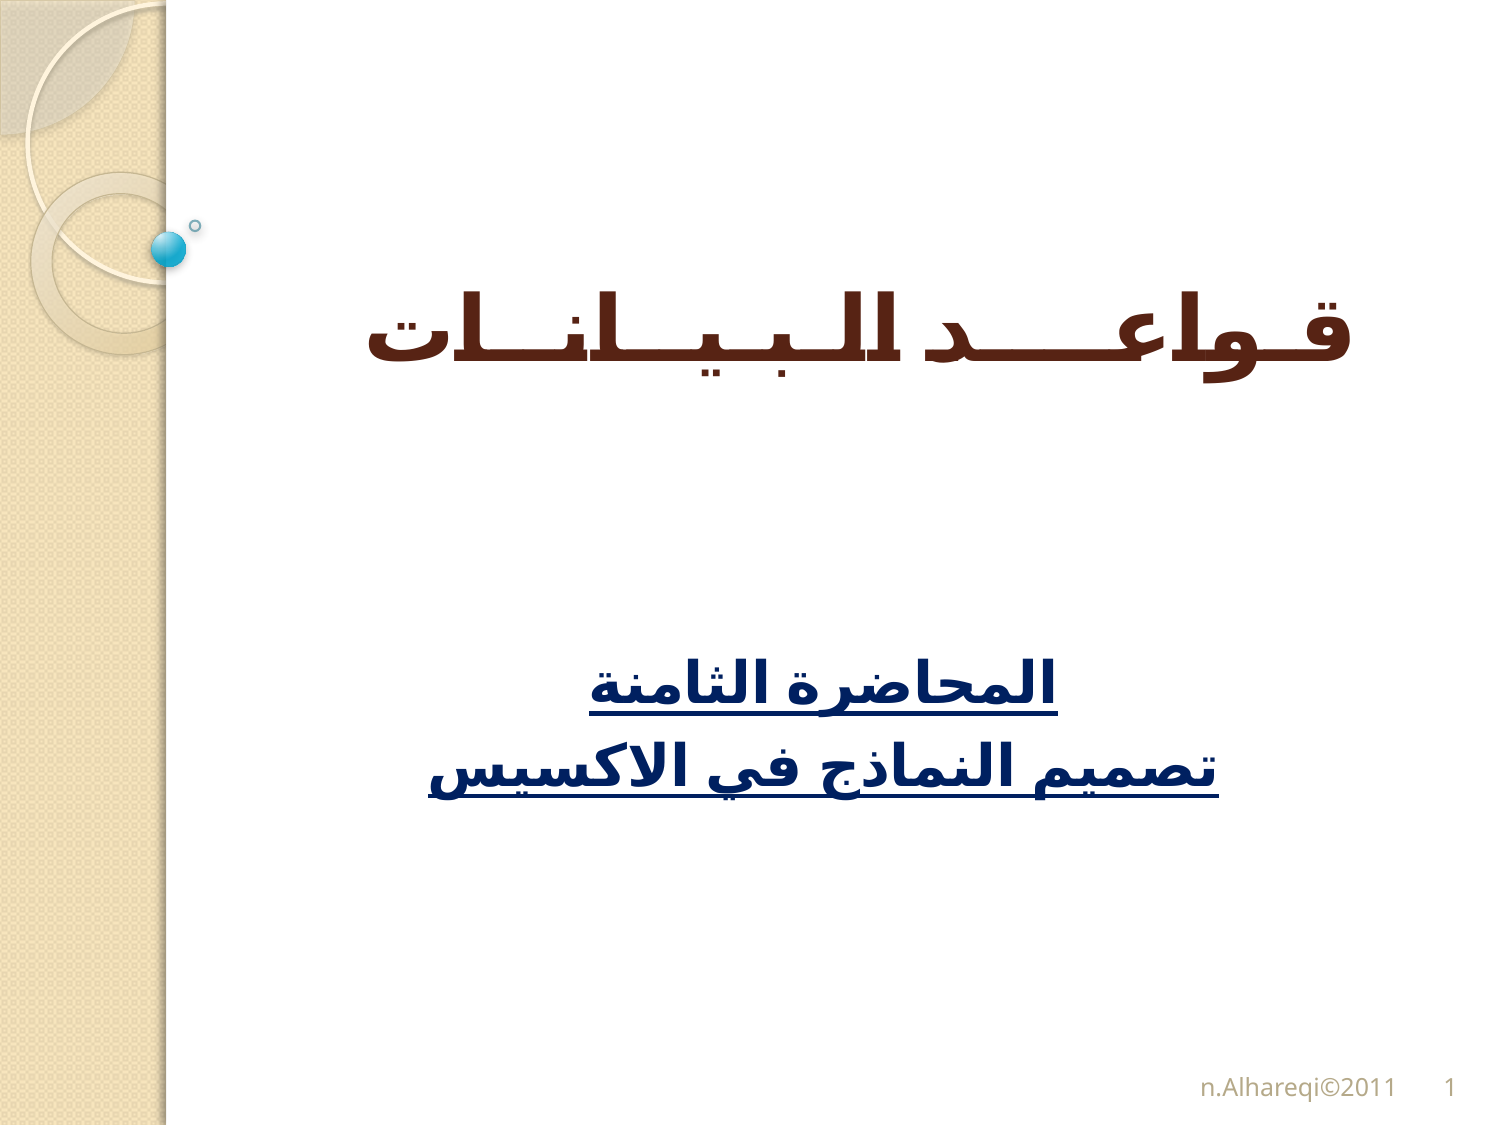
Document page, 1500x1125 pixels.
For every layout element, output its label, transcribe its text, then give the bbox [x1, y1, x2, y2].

footer n.Alhareqi©2011 [937, 1034, 1413, 1113]
slide_number 1 [1413, 1034, 1488, 1113]
subtitle المحاضرة الثامنة تصميم النماذج في الاكسيس [218, 645, 1434, 933]
title قـواعــــد الـبـيــانــات [253, 255, 1469, 497]
